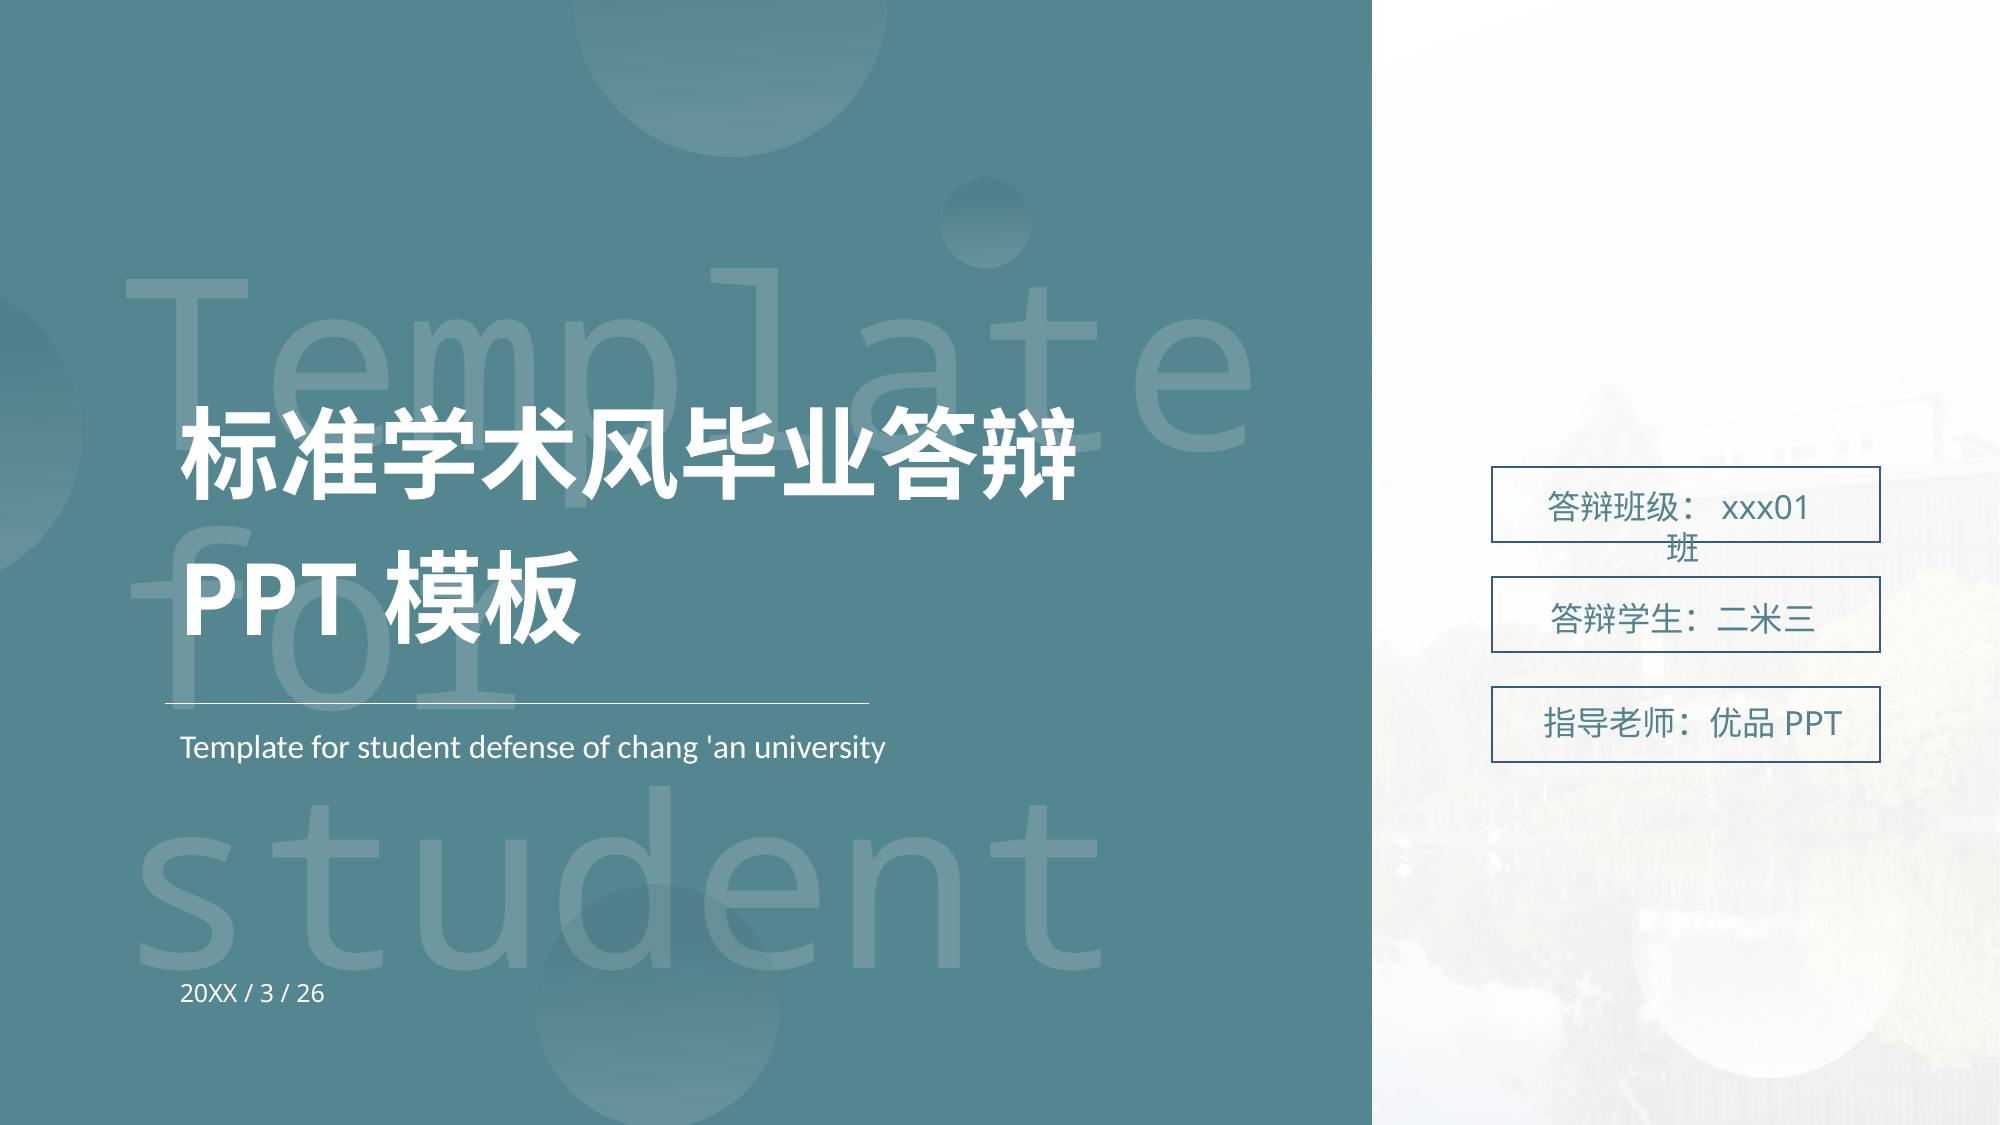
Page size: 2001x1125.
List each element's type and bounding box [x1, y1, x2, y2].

text_box [0, 0, 2000, 1125]
